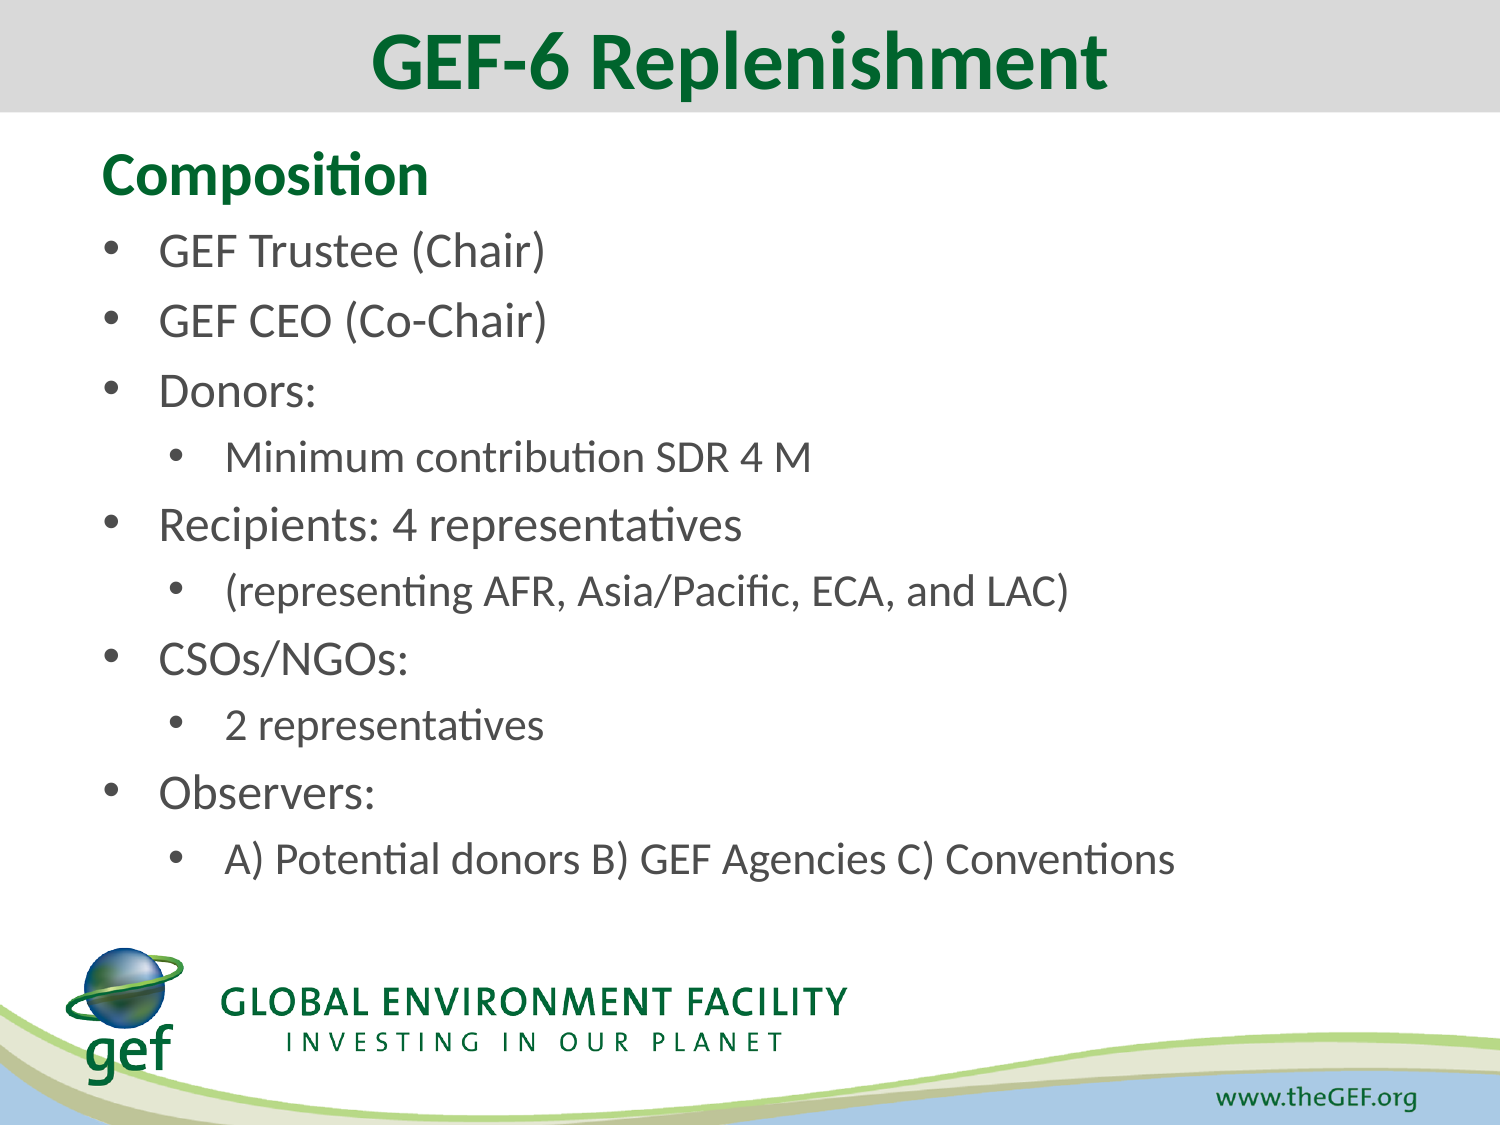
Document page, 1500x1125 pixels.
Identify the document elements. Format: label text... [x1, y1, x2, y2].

text_box GEF-6 Replenishment [0, 0, 1500, 113]
picture [0, 920, 1500, 1125]
list Composition GEF Trustee (Chair) GEF CEO (Co-Chair) Donors: Minimum contribution SDR 4 M Recipients: 4 representatives (representing AFR, Asia/Pacific, ECA, and LAC) CSOs/NGOs: 2 representatives Observers: A) Potential donors B) GEF Agencies C) Conventions [87, 124, 1426, 951]
